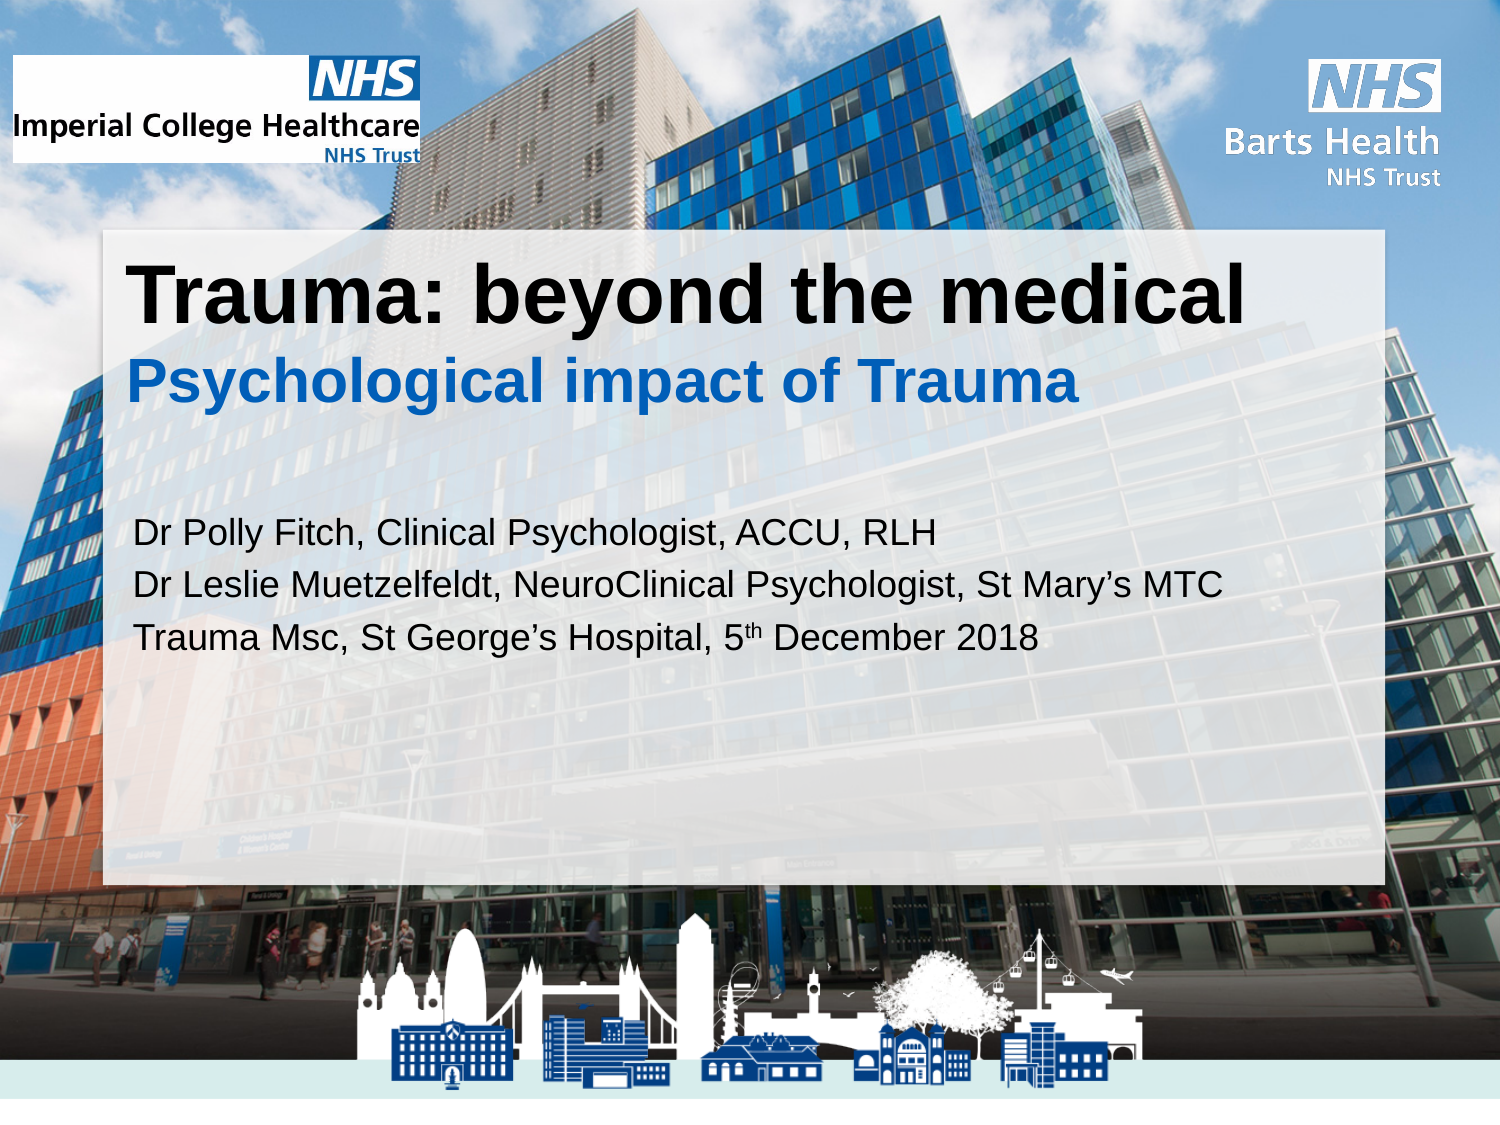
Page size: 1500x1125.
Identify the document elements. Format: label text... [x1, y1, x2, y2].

title Trauma: beyond the medical [124, 240, 1349, 342]
picture [0, 0, 1500, 1125]
list Dr Polly Fitch, Clinical Psychologist, ACCU, RLH Dr Leslie Muetzelfeldt, NeuroClinical Psychologist, St Mary’s MTC Trauma Msc, St George’s Hospital, 5th December 2018 [132, 507, 1356, 662]
list Psychological impact of Trauma [126, 340, 1350, 416]
